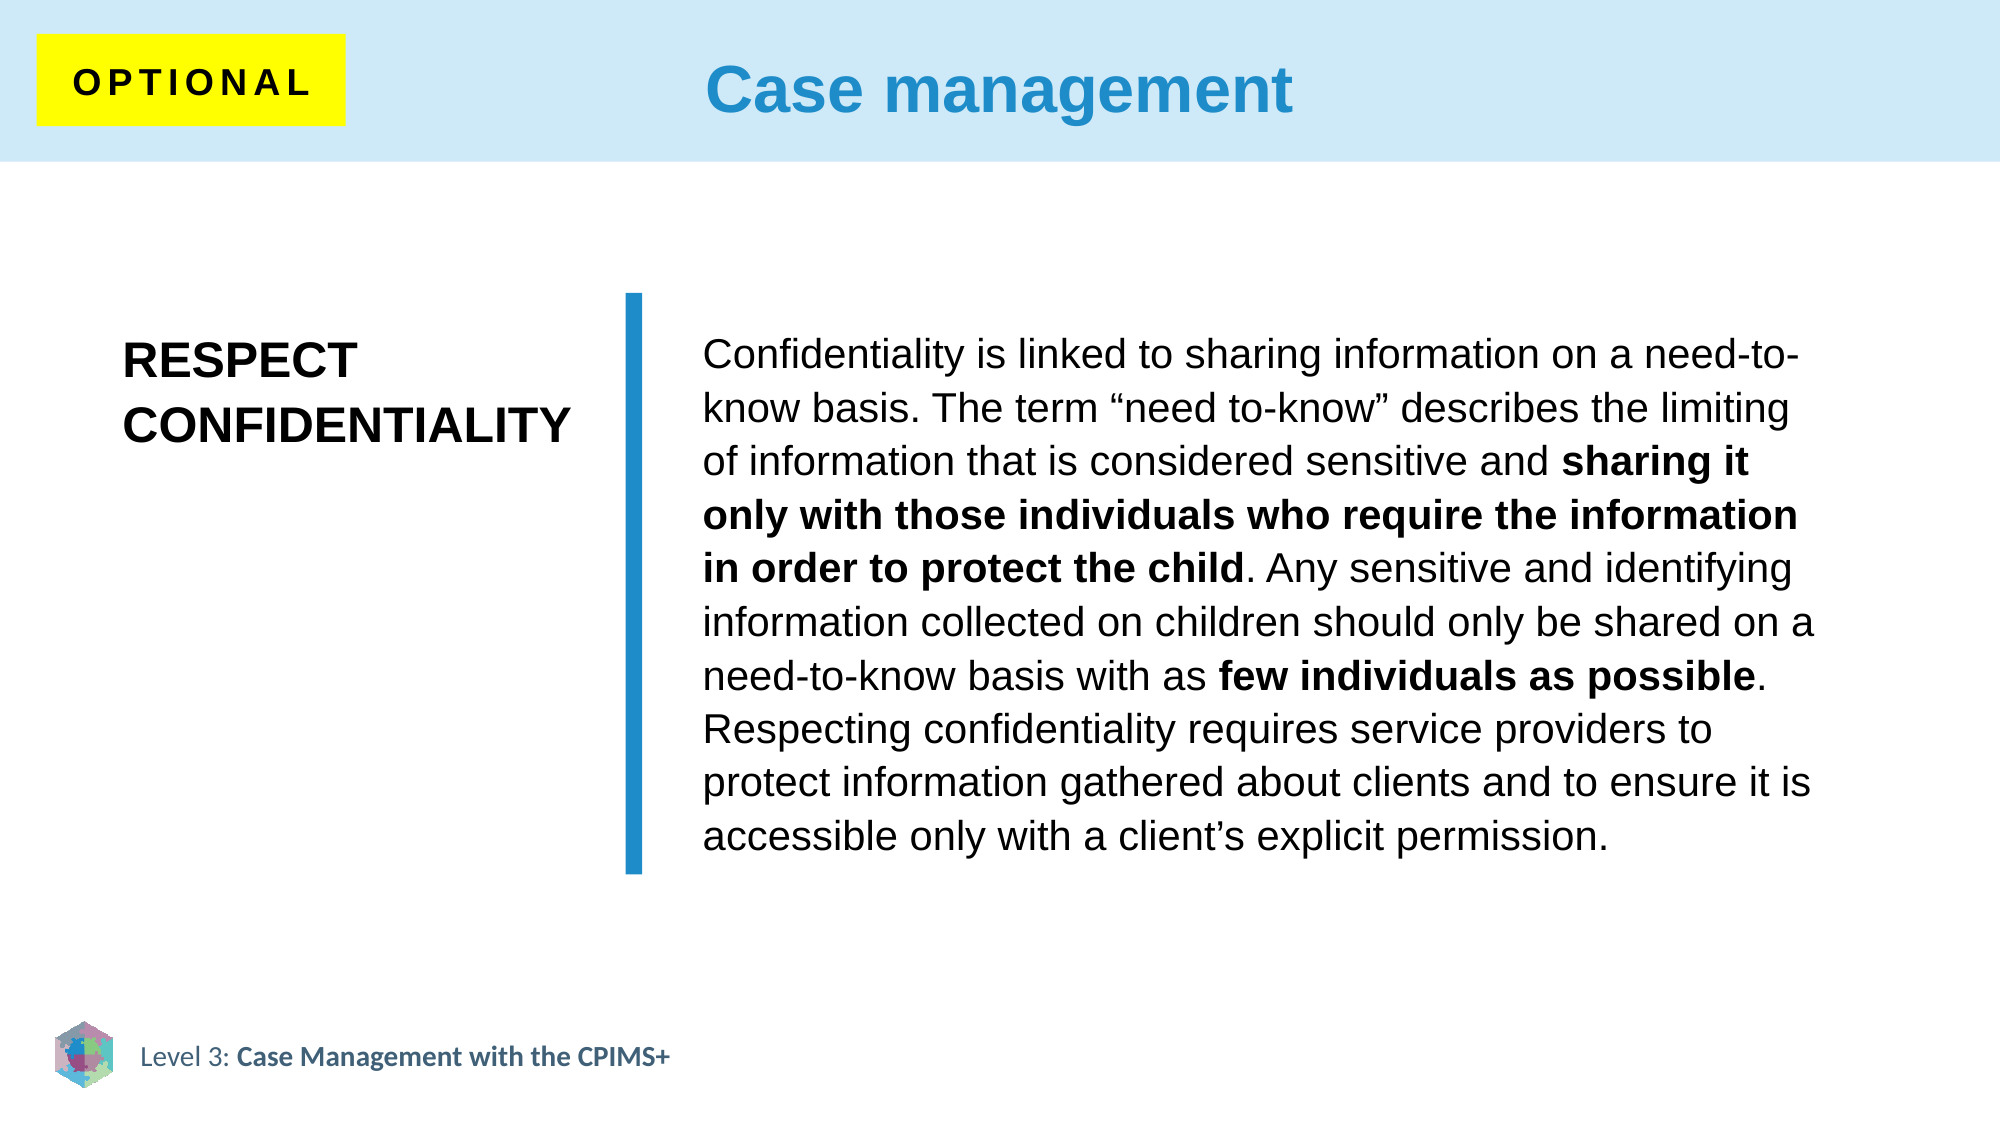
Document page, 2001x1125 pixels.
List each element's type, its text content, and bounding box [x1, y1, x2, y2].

text_box [625, 292, 643, 875]
title Case management [137, 19, 1863, 163]
text_box OPTIONAL [36, 33, 347, 127]
text_box RESPECT CONFIDENTIALITY [107, 316, 602, 460]
picture [55, 1021, 113, 1088]
text_box Confidentiality is linked to sharing information on a need-to-know basis. The term “need to-know” describes the limiting of information that is considered sensitive and sharing it only with those individuals who require the information in order to protect the child. Any sensitive and identifying information collected on children should only be shared on a need-to-know basis with as few individuals as possible. Respecting confidentiality requires service providers to protect information gathered about clients and to ensure it is accessible only with a client’s explicit permission. [687, 316, 1835, 867]
